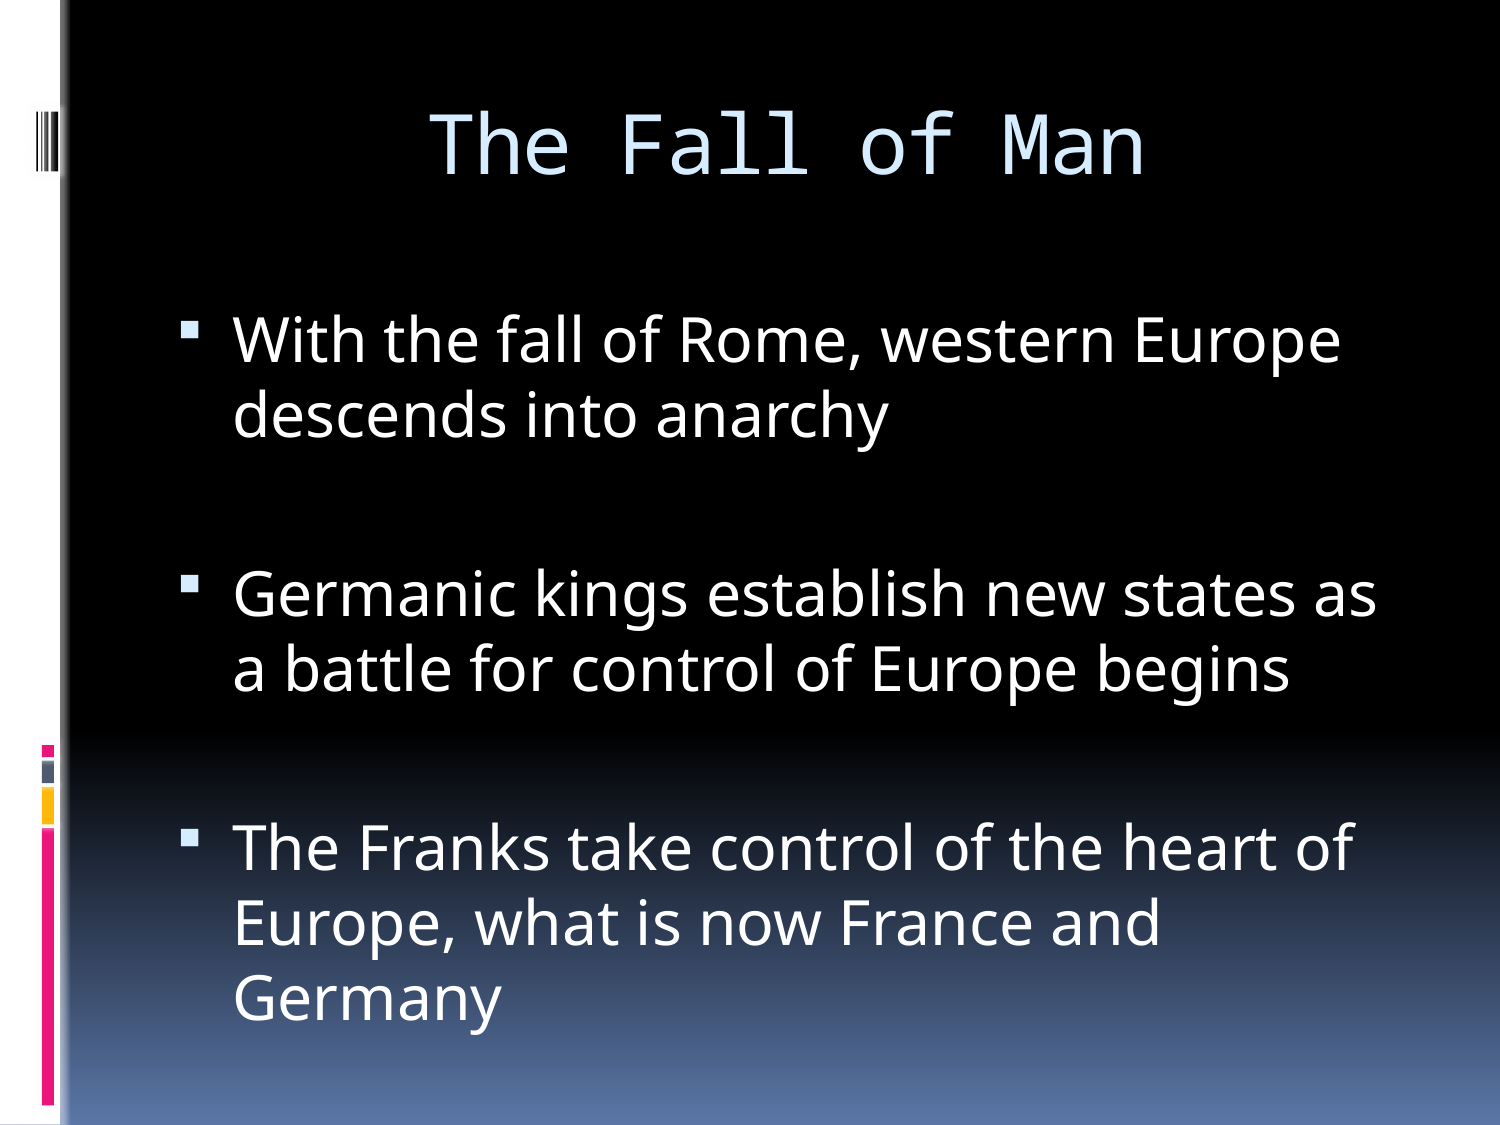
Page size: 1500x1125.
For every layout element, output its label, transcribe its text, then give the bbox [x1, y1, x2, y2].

list With the fall of Rome, western Europe descends into anarchy Germanic kings establish new states as a battle for control of Europe begins The Franks take control of the heart of Europe, what is now France and Germany [150, 292, 1425, 1043]
title The Fall of Man [150, 83, 1425, 234]
